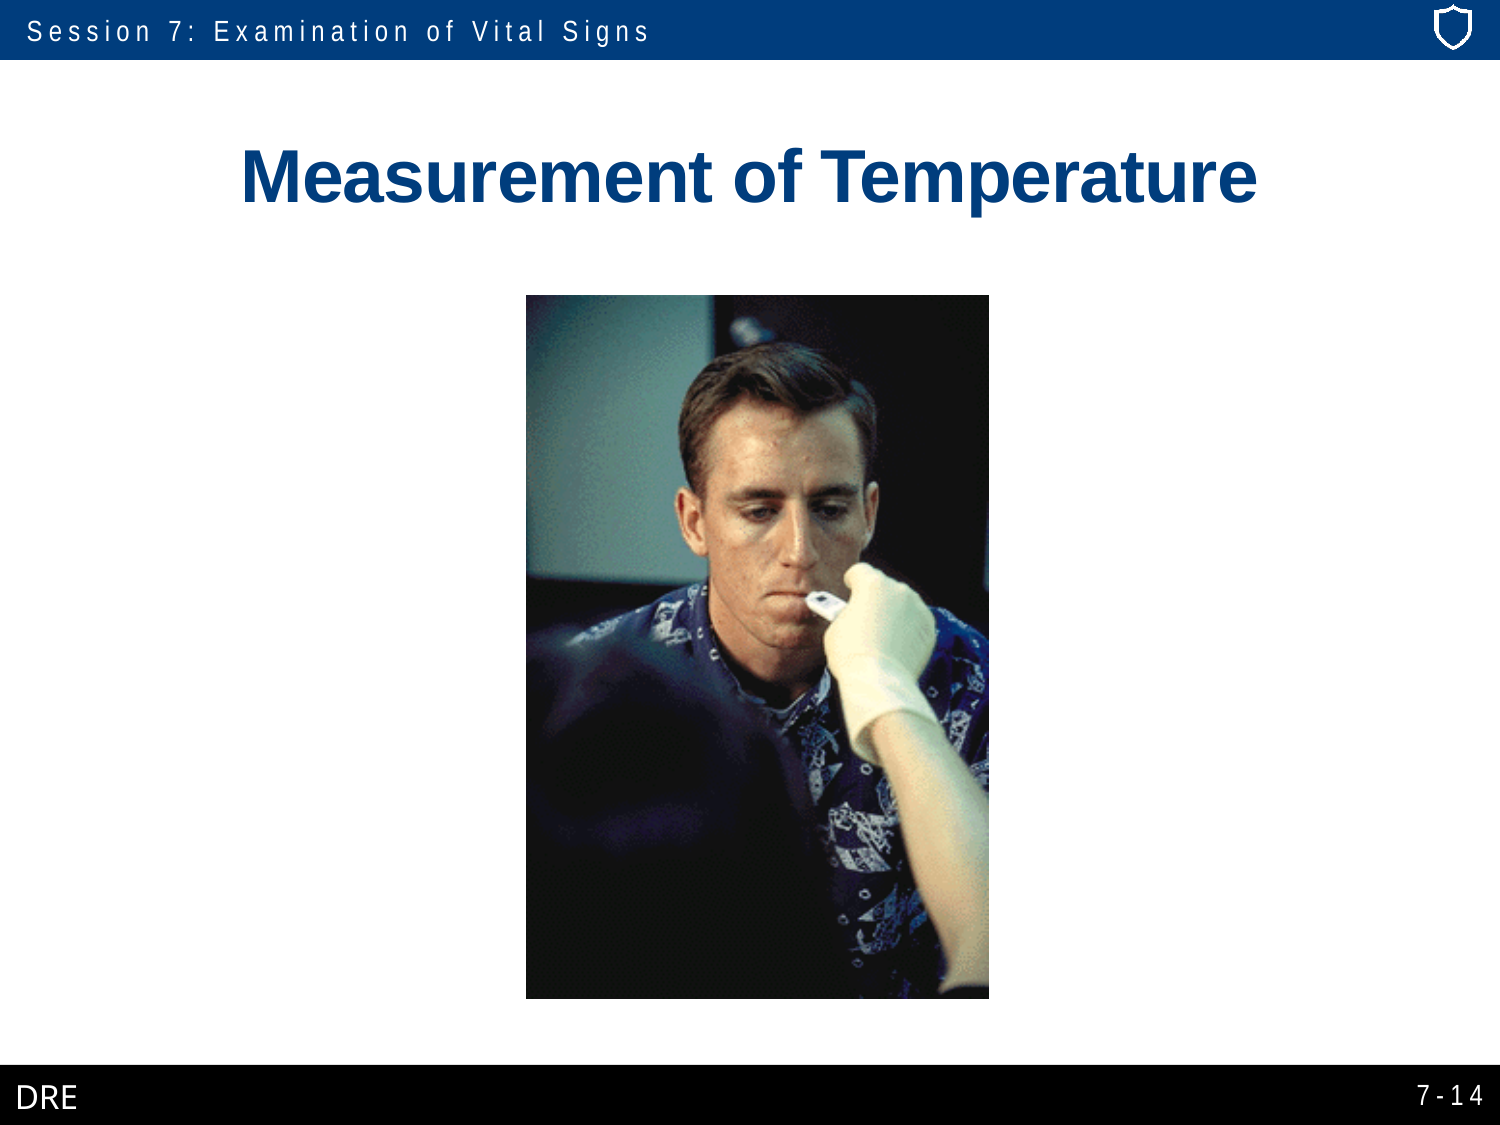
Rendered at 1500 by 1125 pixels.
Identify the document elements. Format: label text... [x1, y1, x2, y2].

picture [1434, 4, 1472, 50]
slide_number 7-14 [1218, 1063, 1499, 1124]
title Measurement of Temperature [50, 110, 1450, 236]
picture [526, 295, 990, 999]
